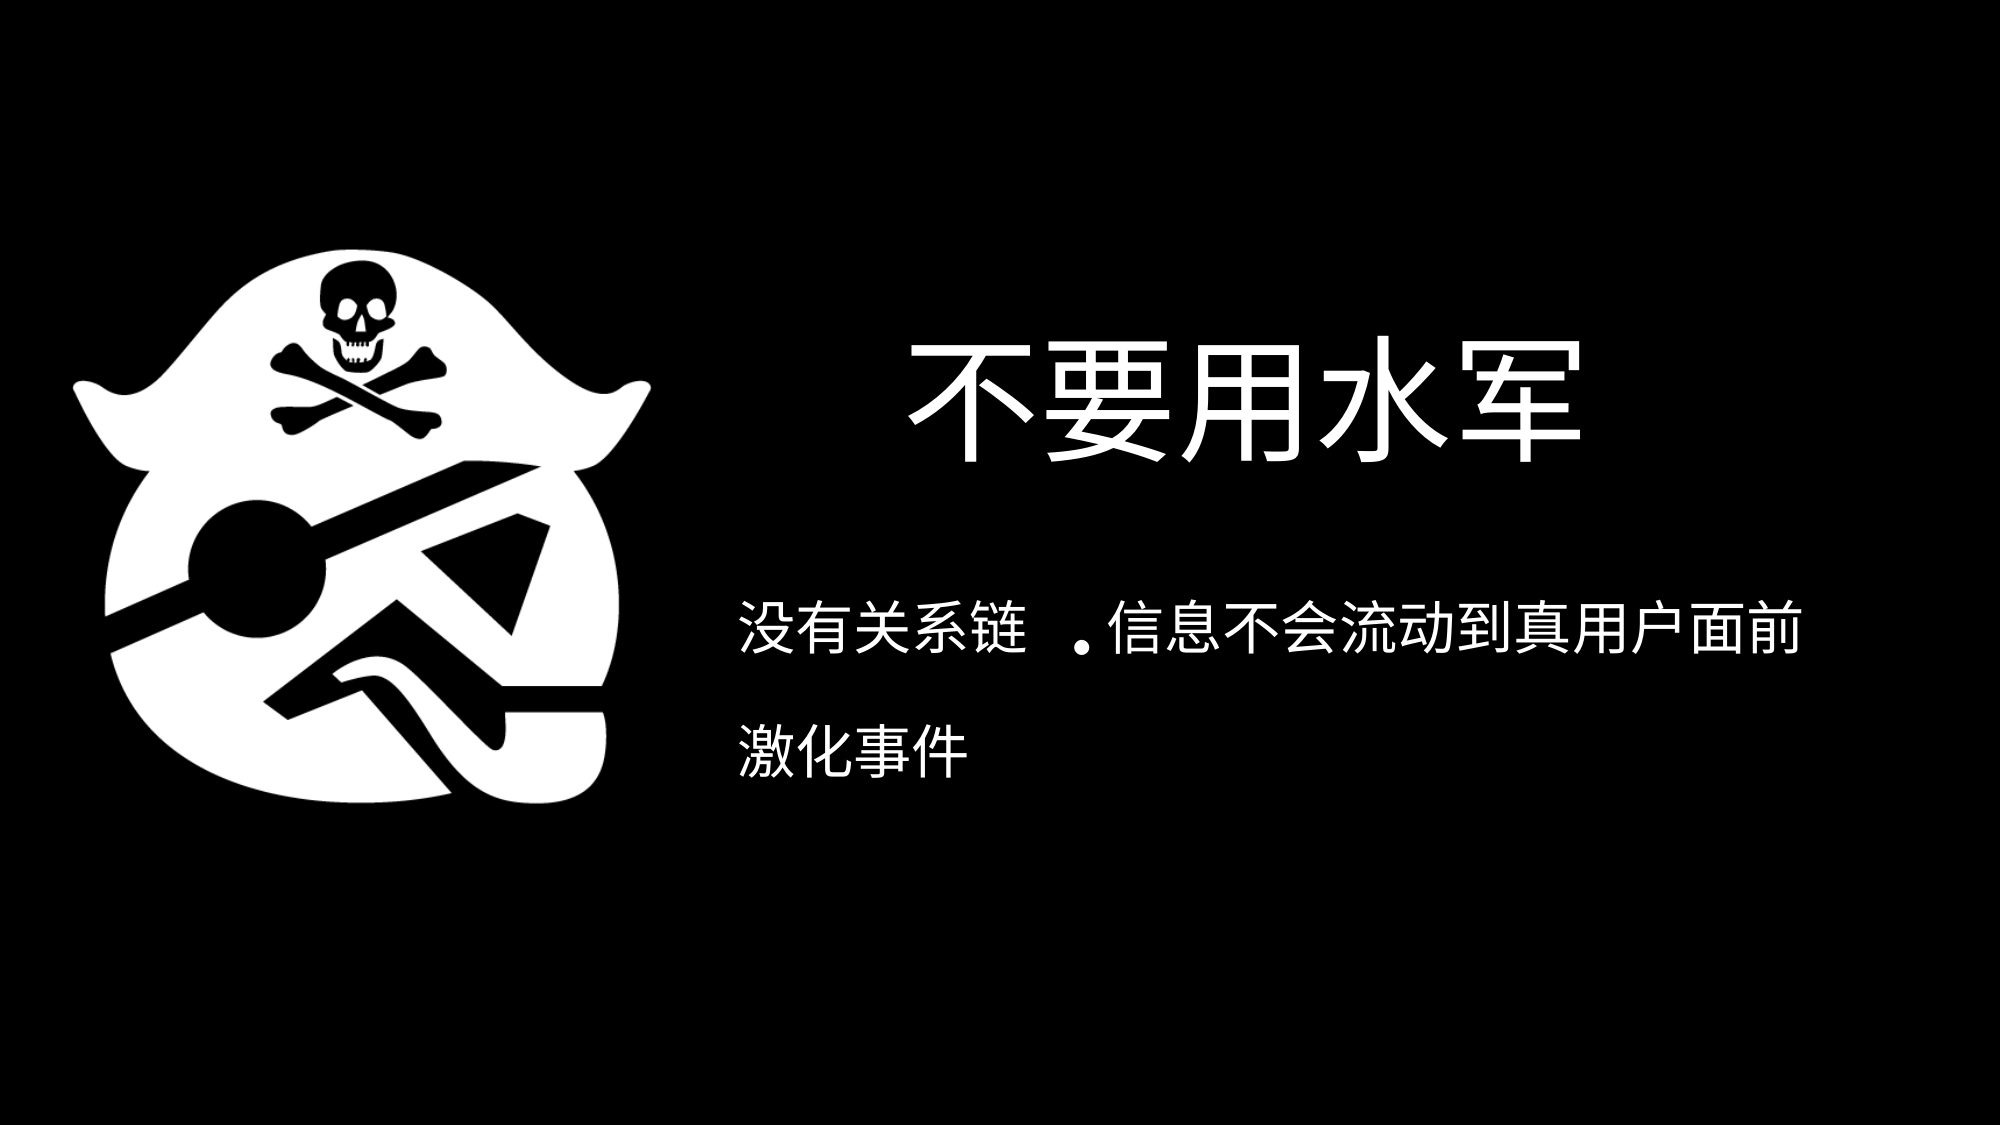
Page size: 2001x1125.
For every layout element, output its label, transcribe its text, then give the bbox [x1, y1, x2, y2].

text_box 没有关系链 信息不会流动到真用户面前 [1114, 583, 2000, 669]
text_box 不要用水军 [887, 307, 1835, 487]
picture [64, 231, 660, 827]
text_box 没有关系链 信息不会流动到真用户面前 [722, 583, 1051, 669]
text_box 激化事件 [722, 707, 1699, 793]
text_box . [1051, 521, 1114, 687]
